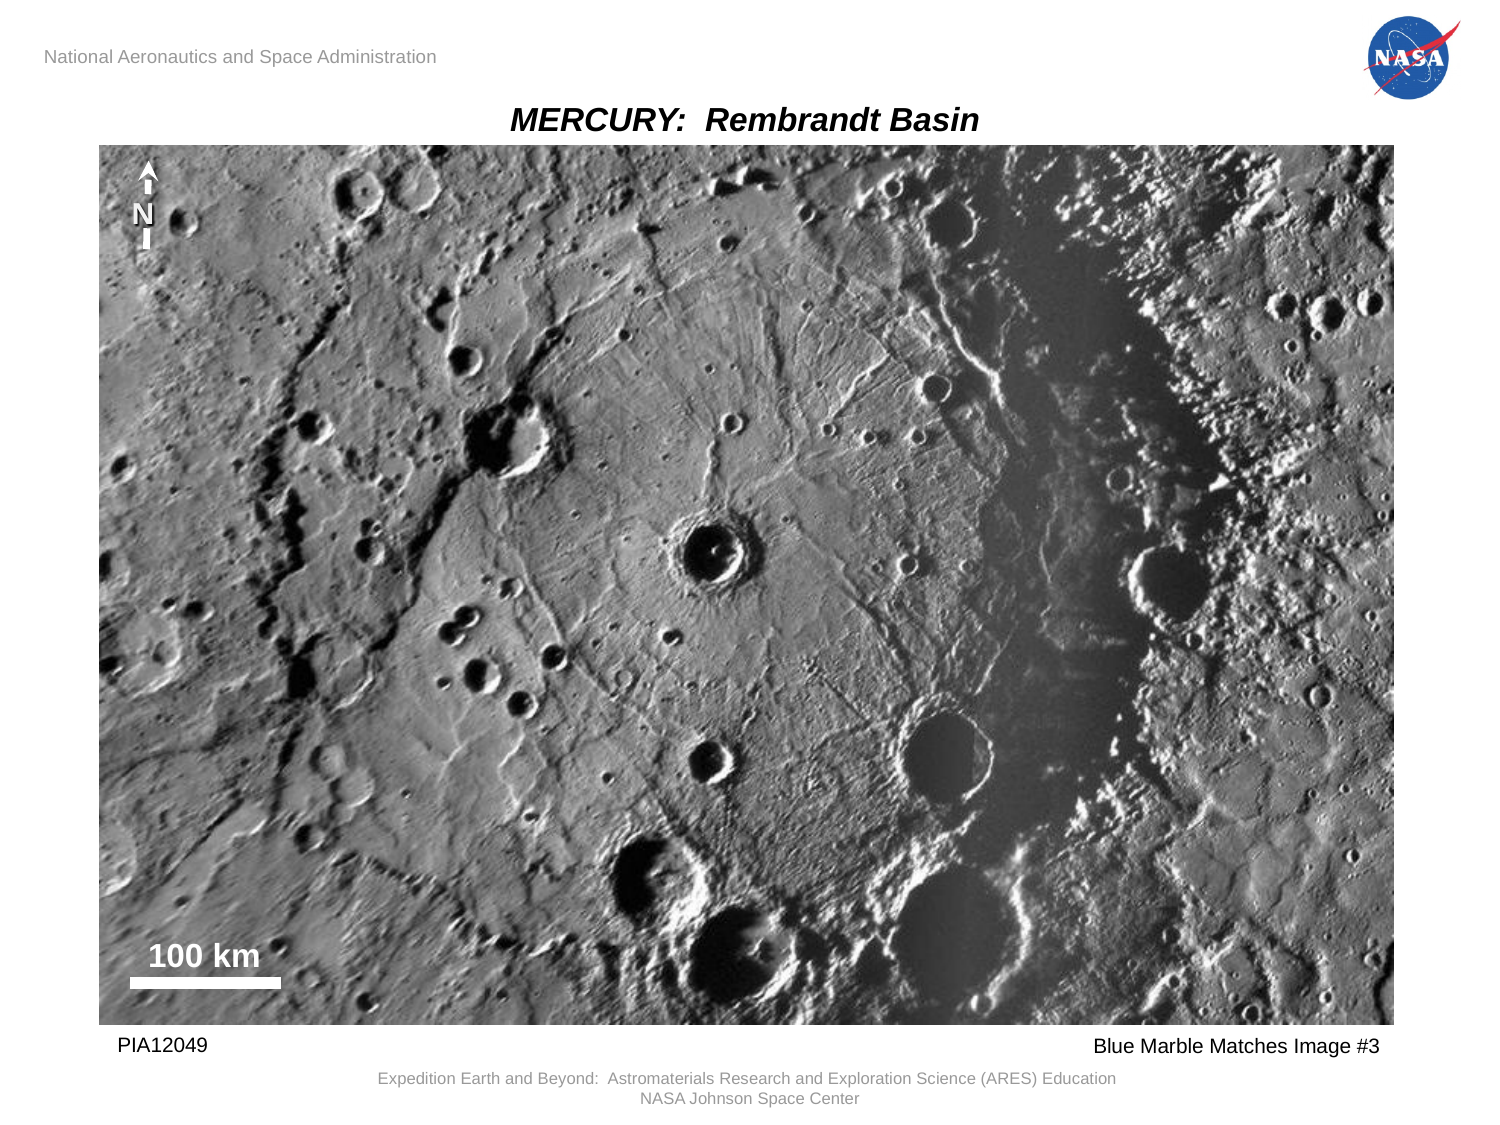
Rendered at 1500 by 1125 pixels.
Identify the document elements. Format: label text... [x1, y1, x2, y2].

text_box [99, 145, 1397, 1067]
text_box MERCURY: Rembrandt Basin [381, 91, 1119, 143]
picture [1362, 15, 1461, 100]
